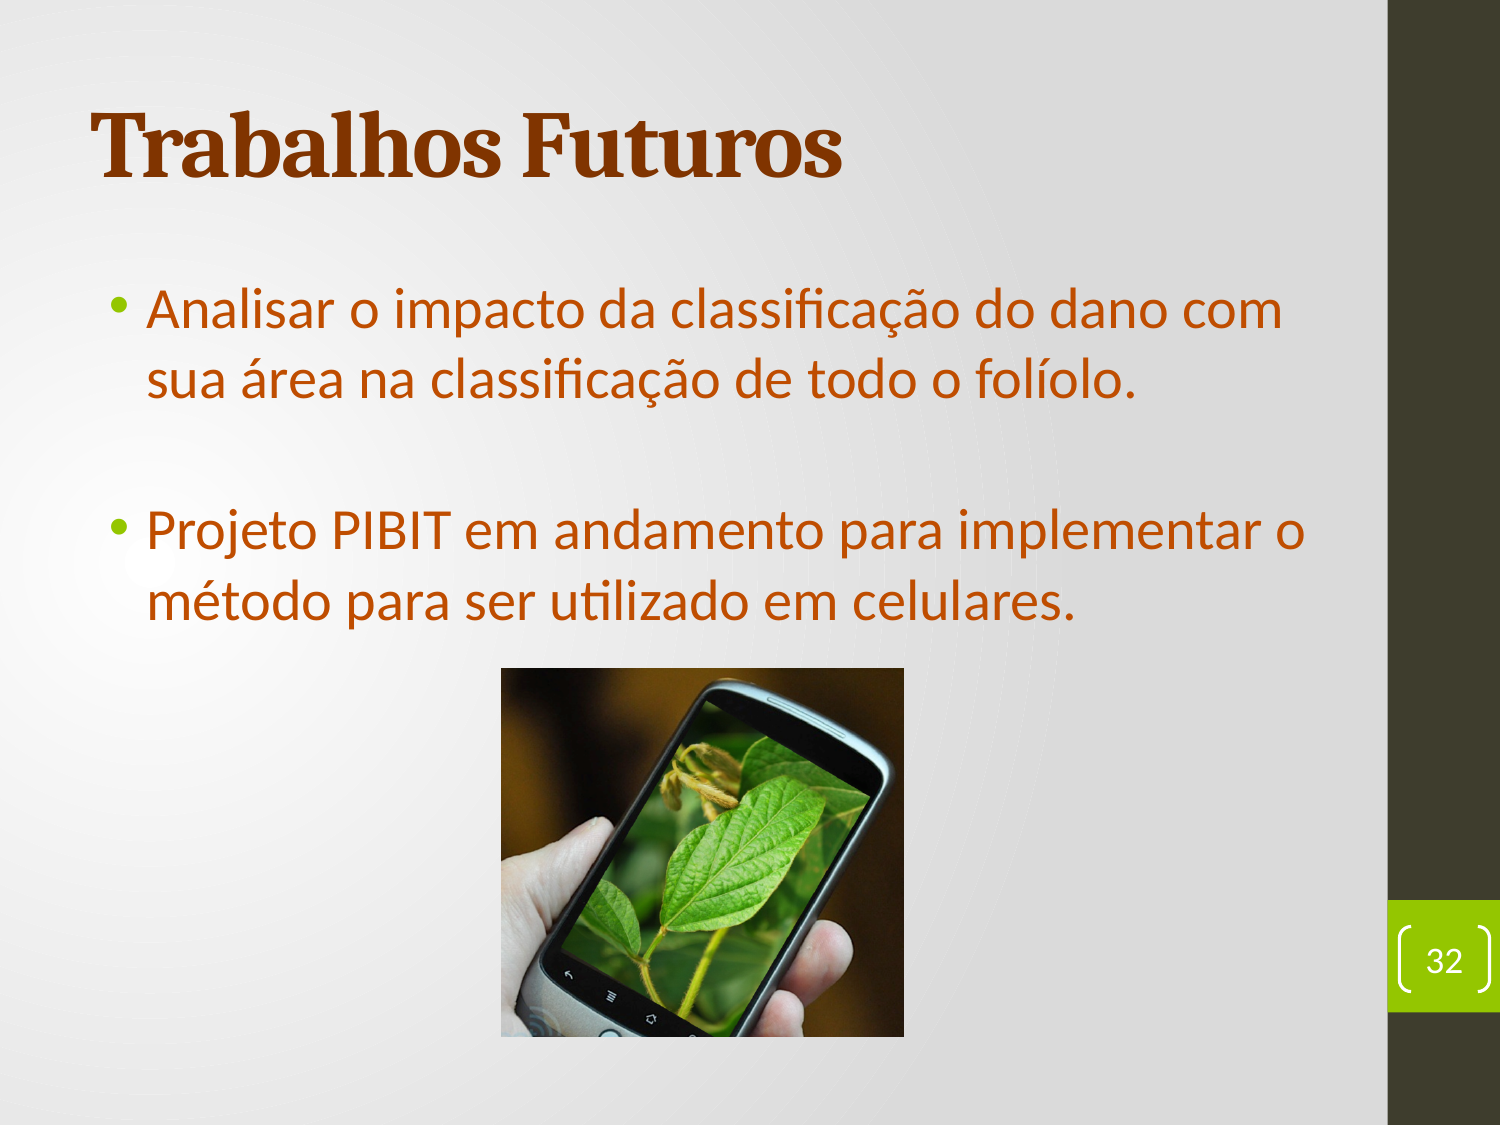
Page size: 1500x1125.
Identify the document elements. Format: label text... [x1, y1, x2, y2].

picture [501, 668, 905, 1038]
slide_number 32 [1397, 924, 1492, 994]
title Trabalhos Futuros [75, 45, 1325, 233]
list Analisar o impacto da classificação do dano com sua área na classificação de todo o folíolo. Projeto PIBIT em andamento para implementar o método para ser utilizado em celulares. [75, 262, 1325, 1050]
